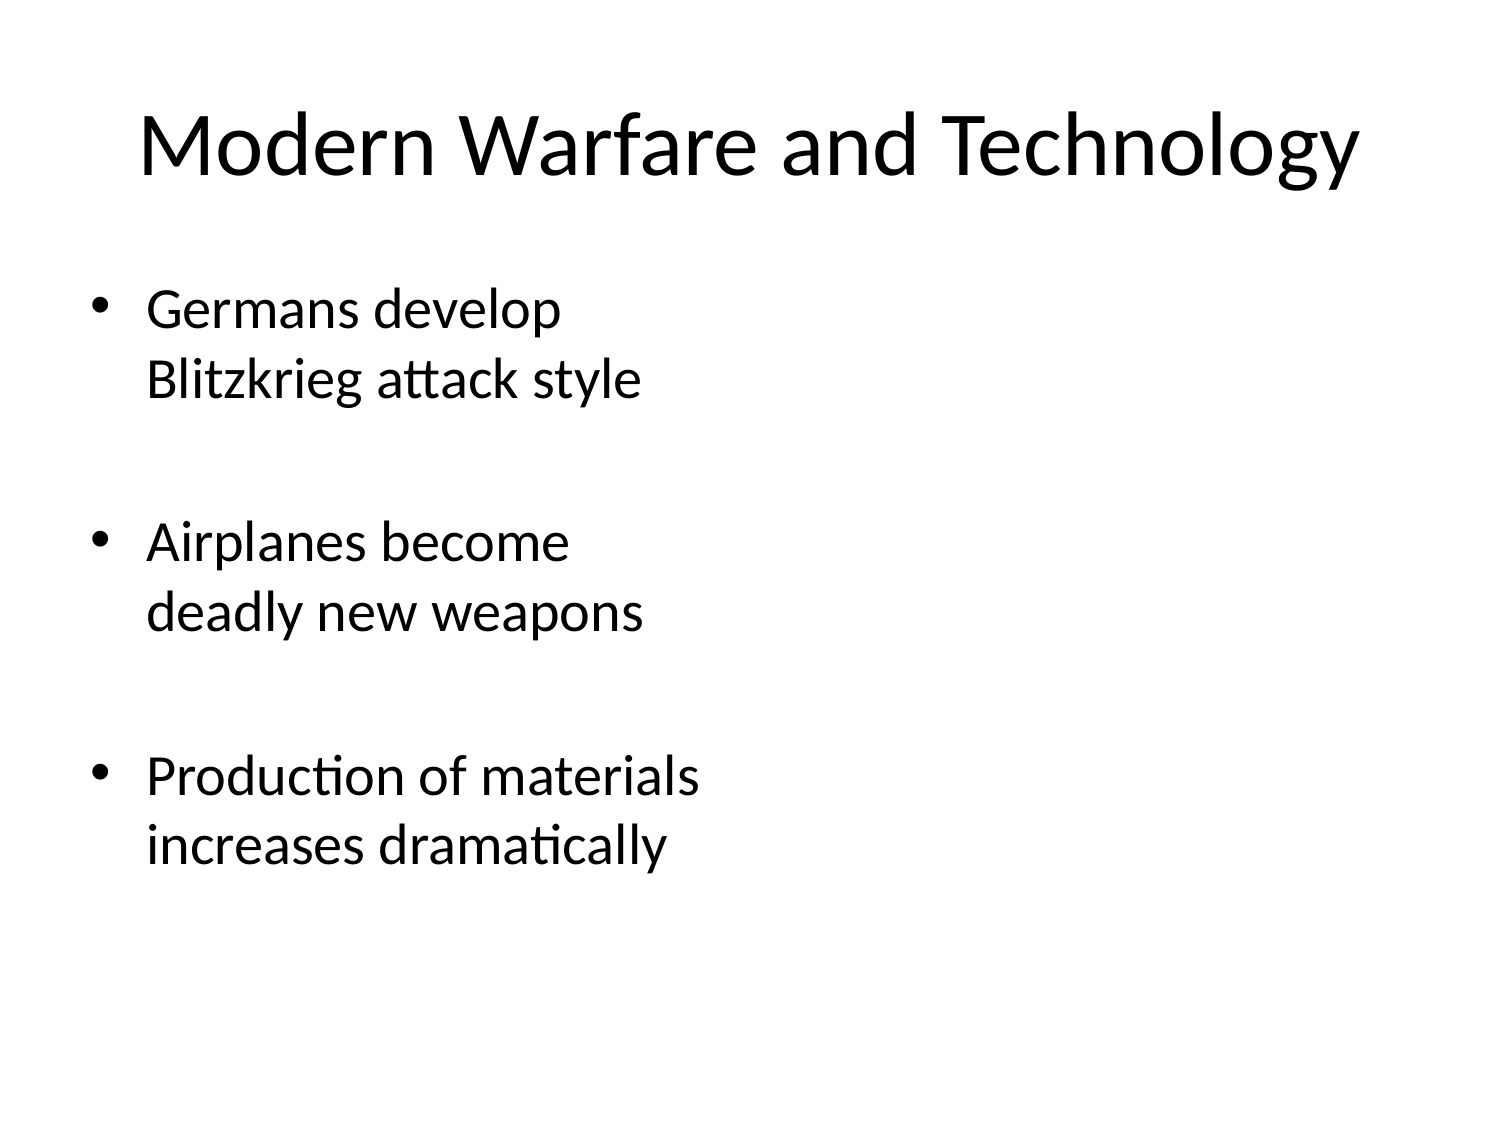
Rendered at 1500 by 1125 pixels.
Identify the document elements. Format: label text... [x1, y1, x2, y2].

title Modern Warfare and Technology [75, 45, 1425, 233]
list Germans develop Blitzkrieg attack style Airplanes become deadly new weapons Production of materials increases dramatically [75, 262, 738, 1005]
